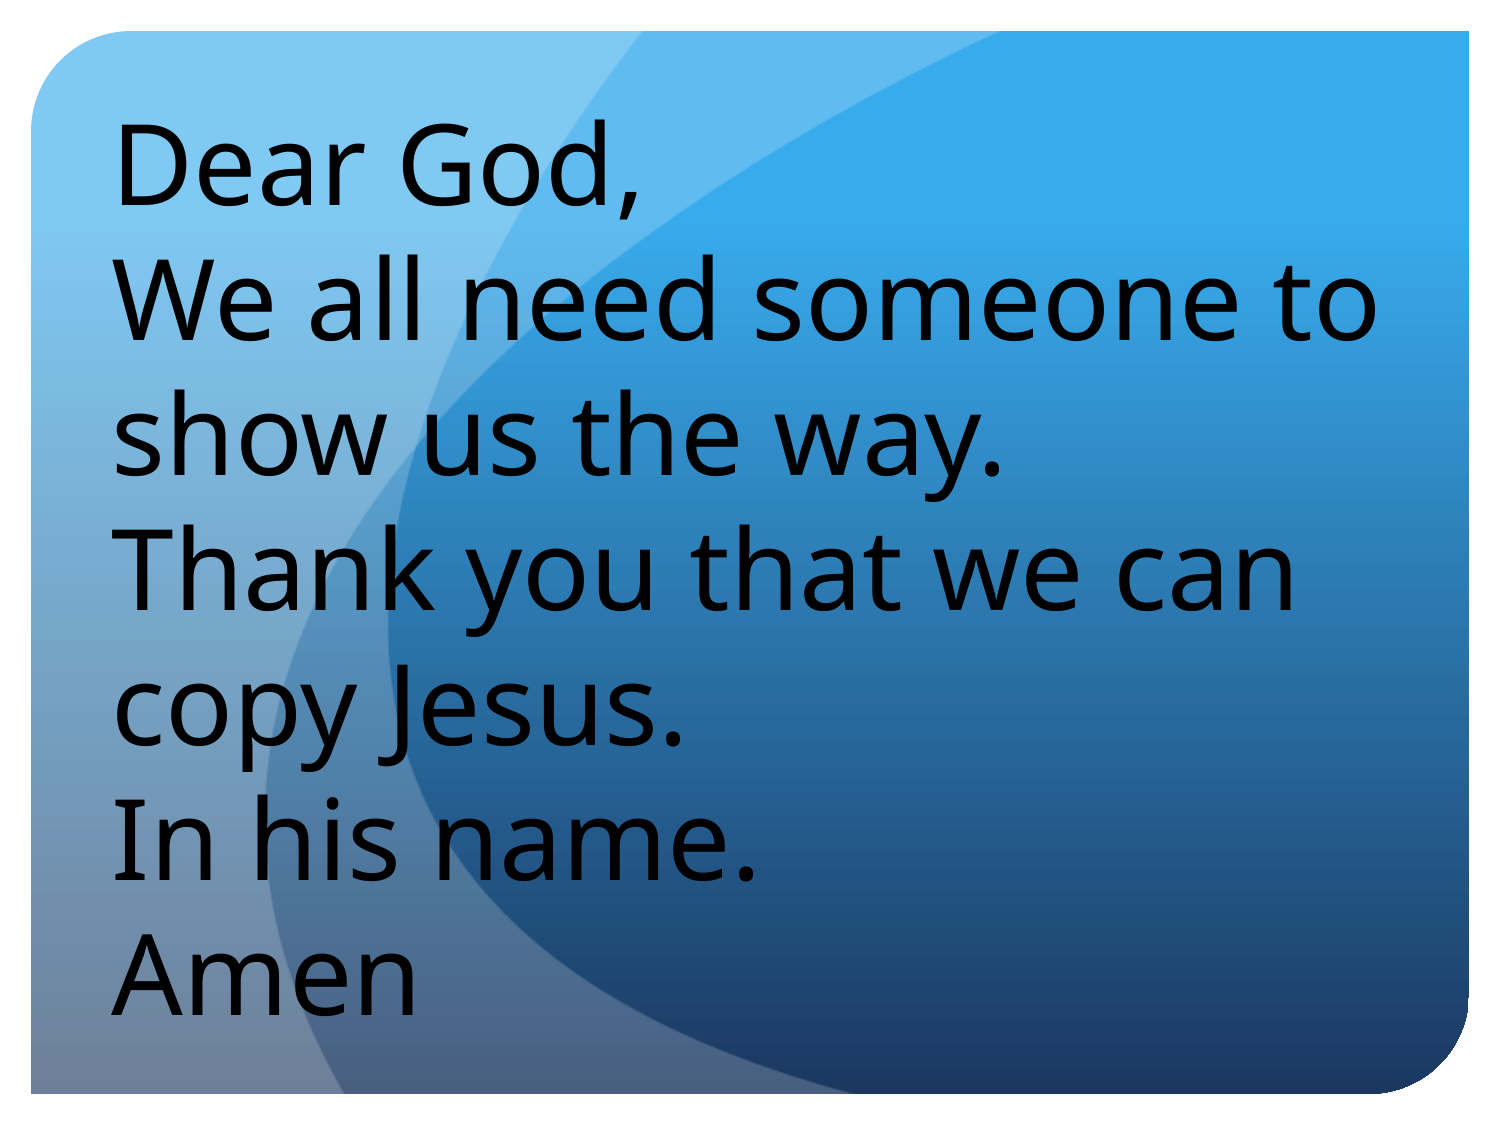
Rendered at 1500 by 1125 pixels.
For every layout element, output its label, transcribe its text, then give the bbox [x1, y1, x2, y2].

picture [25, 30, 1474, 1095]
text_box Dear God, We all need someone to show us the way. Thank you that we can copy Jesus. In his name. Amen [97, 85, 1414, 1046]
